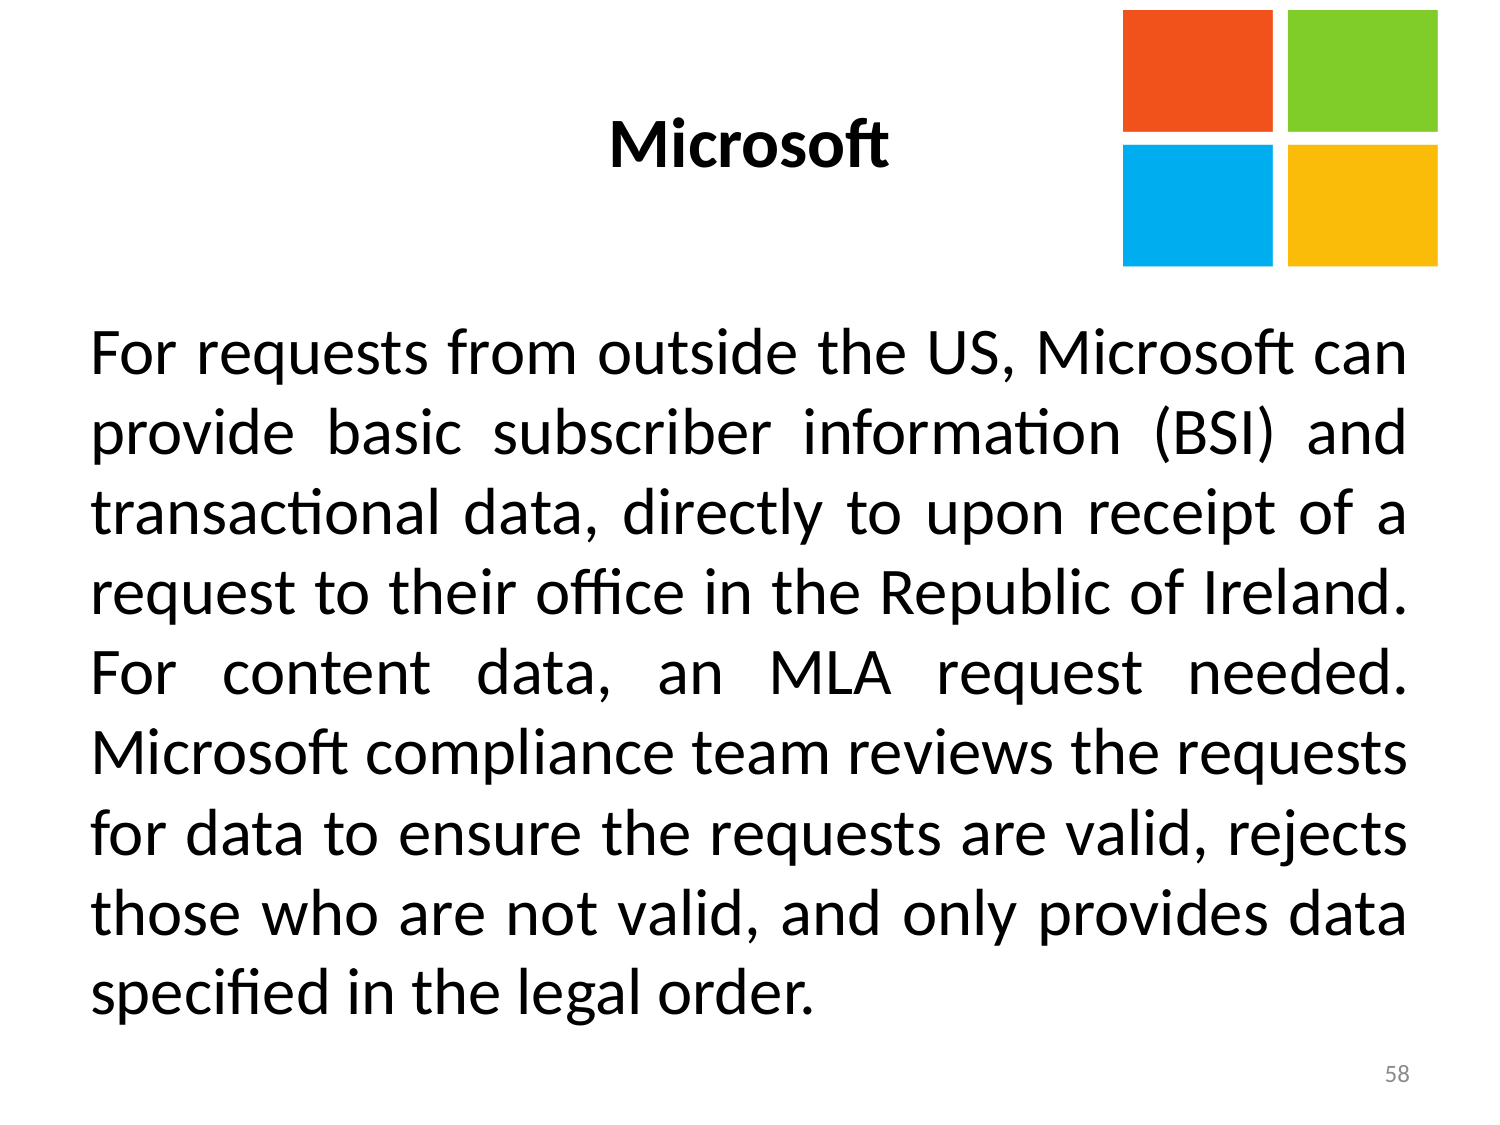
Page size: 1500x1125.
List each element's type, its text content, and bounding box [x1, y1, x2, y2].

title Microsoft [75, 45, 683, 233]
slide_number 58 [1074, 1042, 1425, 1103]
picture [688, 0, 1500, 499]
list For requests from outside the US, Microsoft can provide basic subscriber information (BSI) and transactional data, directly to upon receipt of a request to their office in the Republic of Ireland. For content data, an MLA request needed. Microsoft compliance team reviews the requests for data to ensure the requests are valid, rejects those who are not valid, and only provides data specified in the legal order. [75, 300, 1425, 1043]
